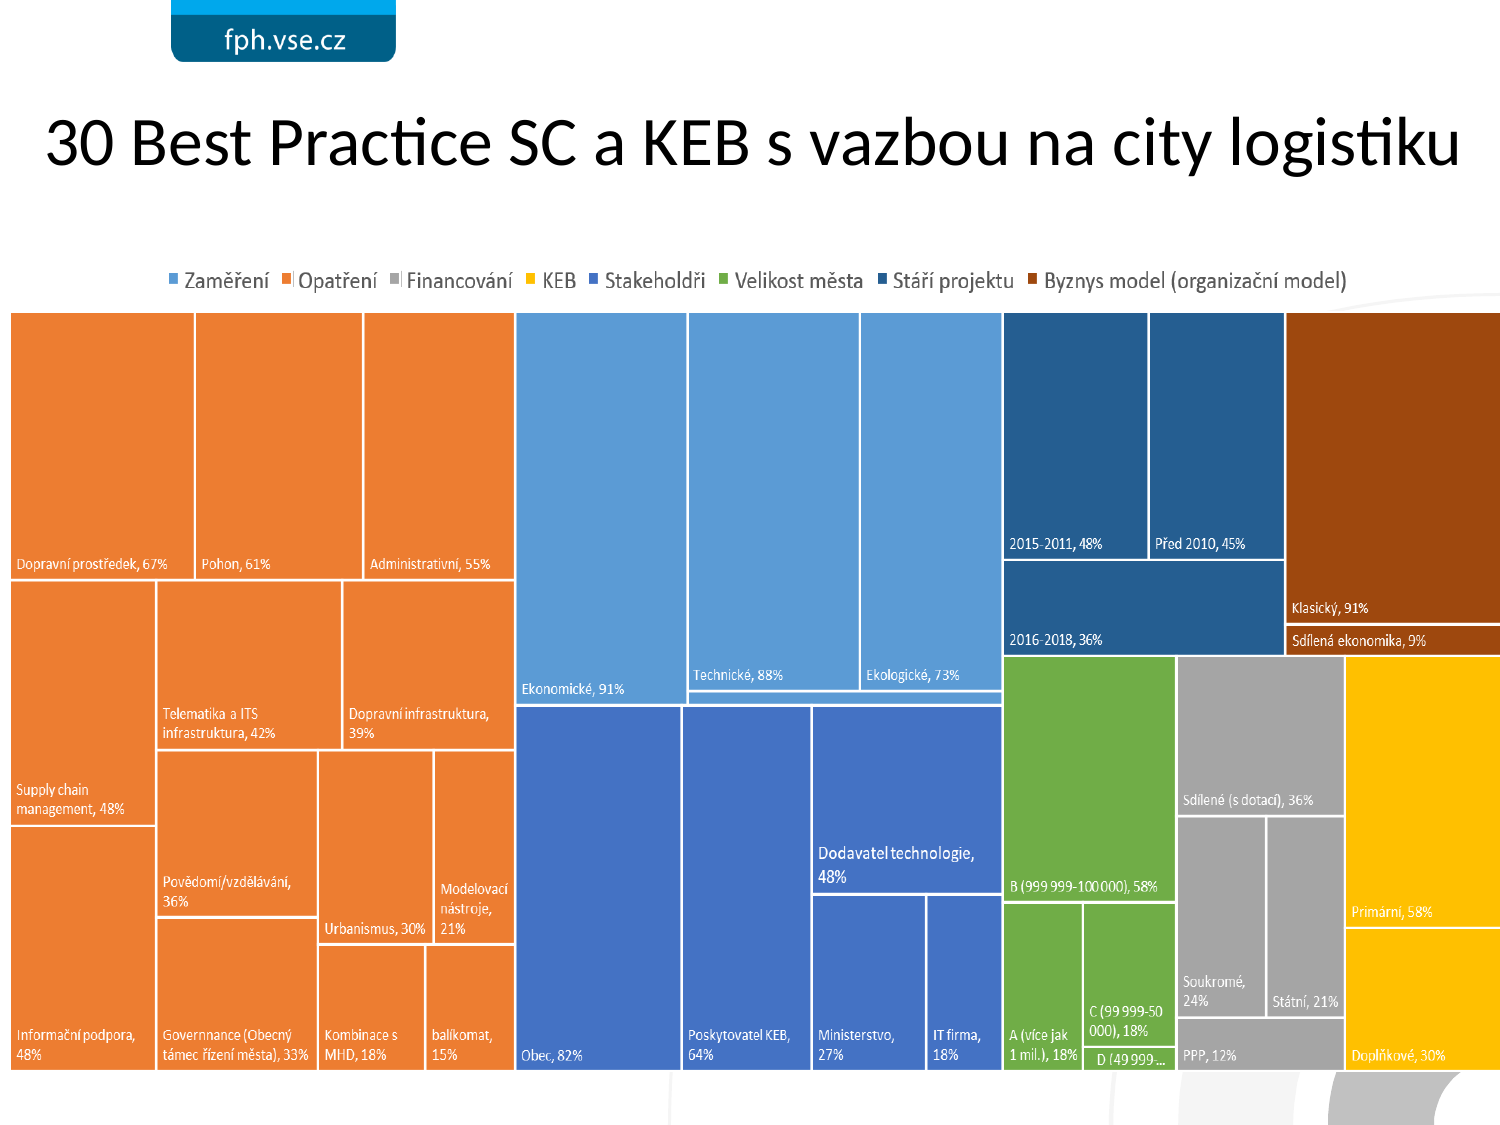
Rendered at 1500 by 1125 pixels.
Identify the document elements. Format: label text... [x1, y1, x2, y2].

picture [289, 37, 296, 47]
picture [171, 52, 178, 62]
picture [275, 36, 281, 49]
title 30 Best Practice SC a KEB s vazbou na city logistiku [29, 78, 1483, 241]
picture [260, 36, 264, 49]
picture [0, 243, 1500, 1083]
picture [322, 36, 326, 47]
picture [226, 30, 231, 49]
picture [335, 36, 344, 41]
picture [301, 38, 311, 49]
picture [390, 54, 396, 62]
